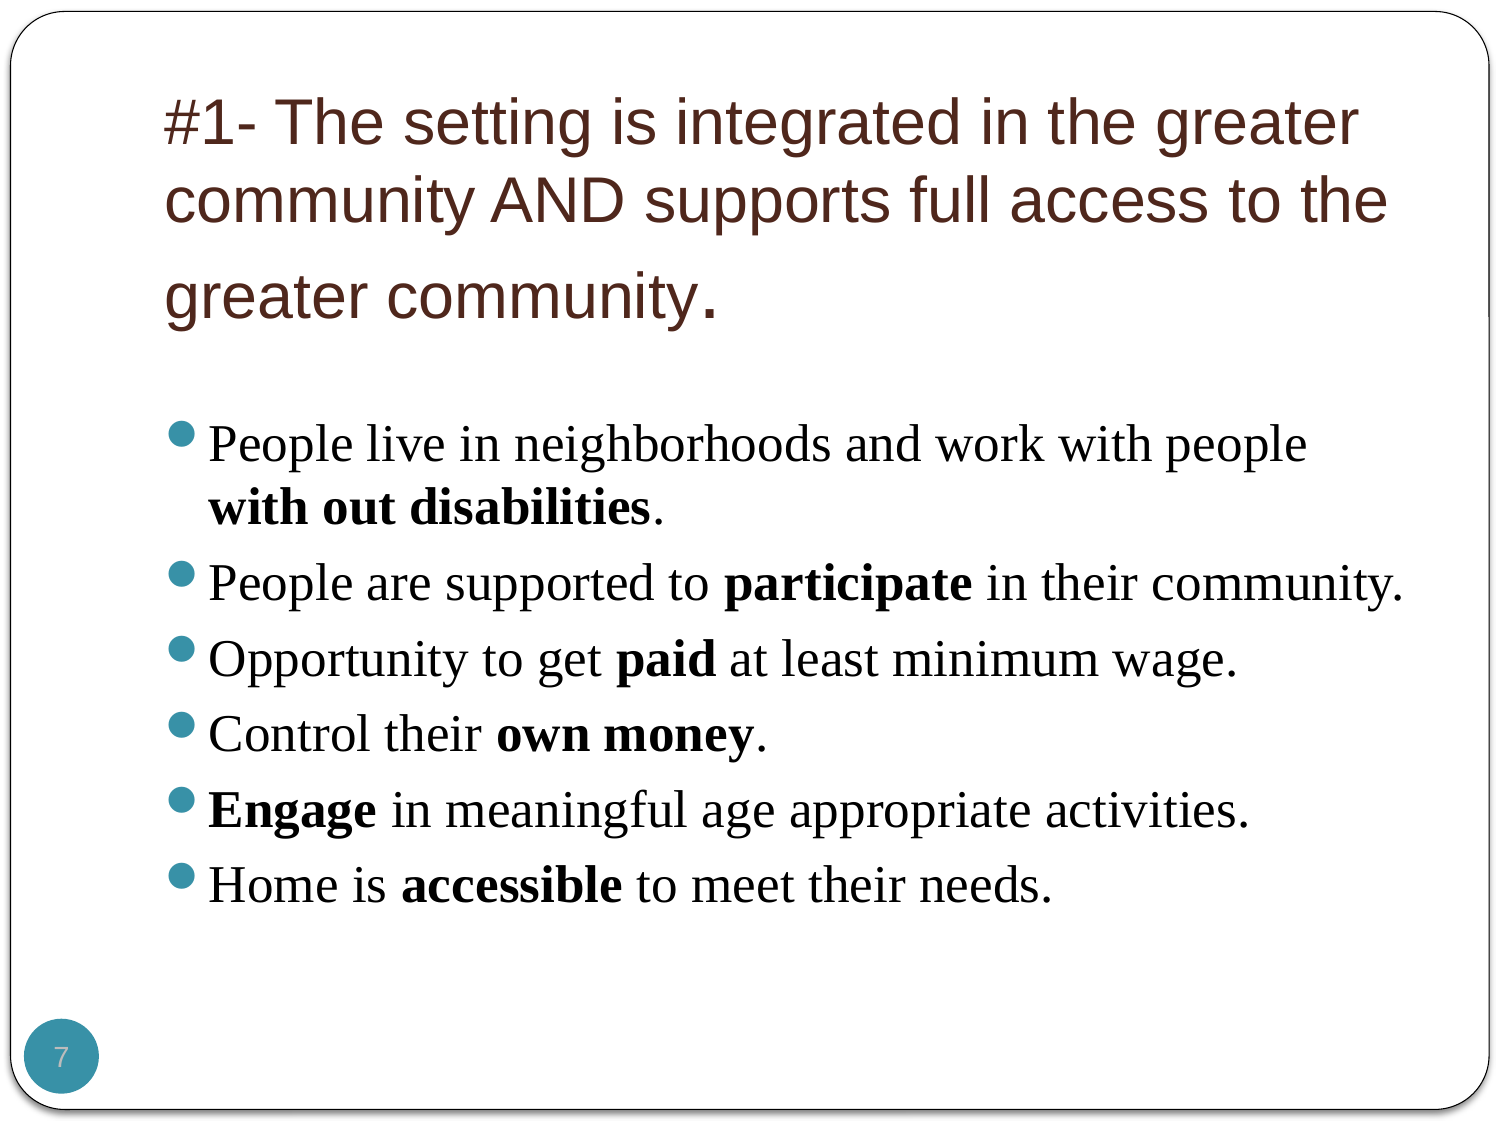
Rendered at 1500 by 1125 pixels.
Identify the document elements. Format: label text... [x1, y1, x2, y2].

title #1- The setting is integrated in the greater community AND supports full access to the greater community. [150, 45, 1425, 324]
slide_number 7 [23, 1018, 99, 1094]
list People live in neighborhoods and work with people with out disabilities. People are supported to participate in their community. Opportunity to get paid at least minimum wage. Control their own money. Engage in meaningful age appropriate activities. Home is accessible to meet their needs. [150, 324, 1425, 988]
